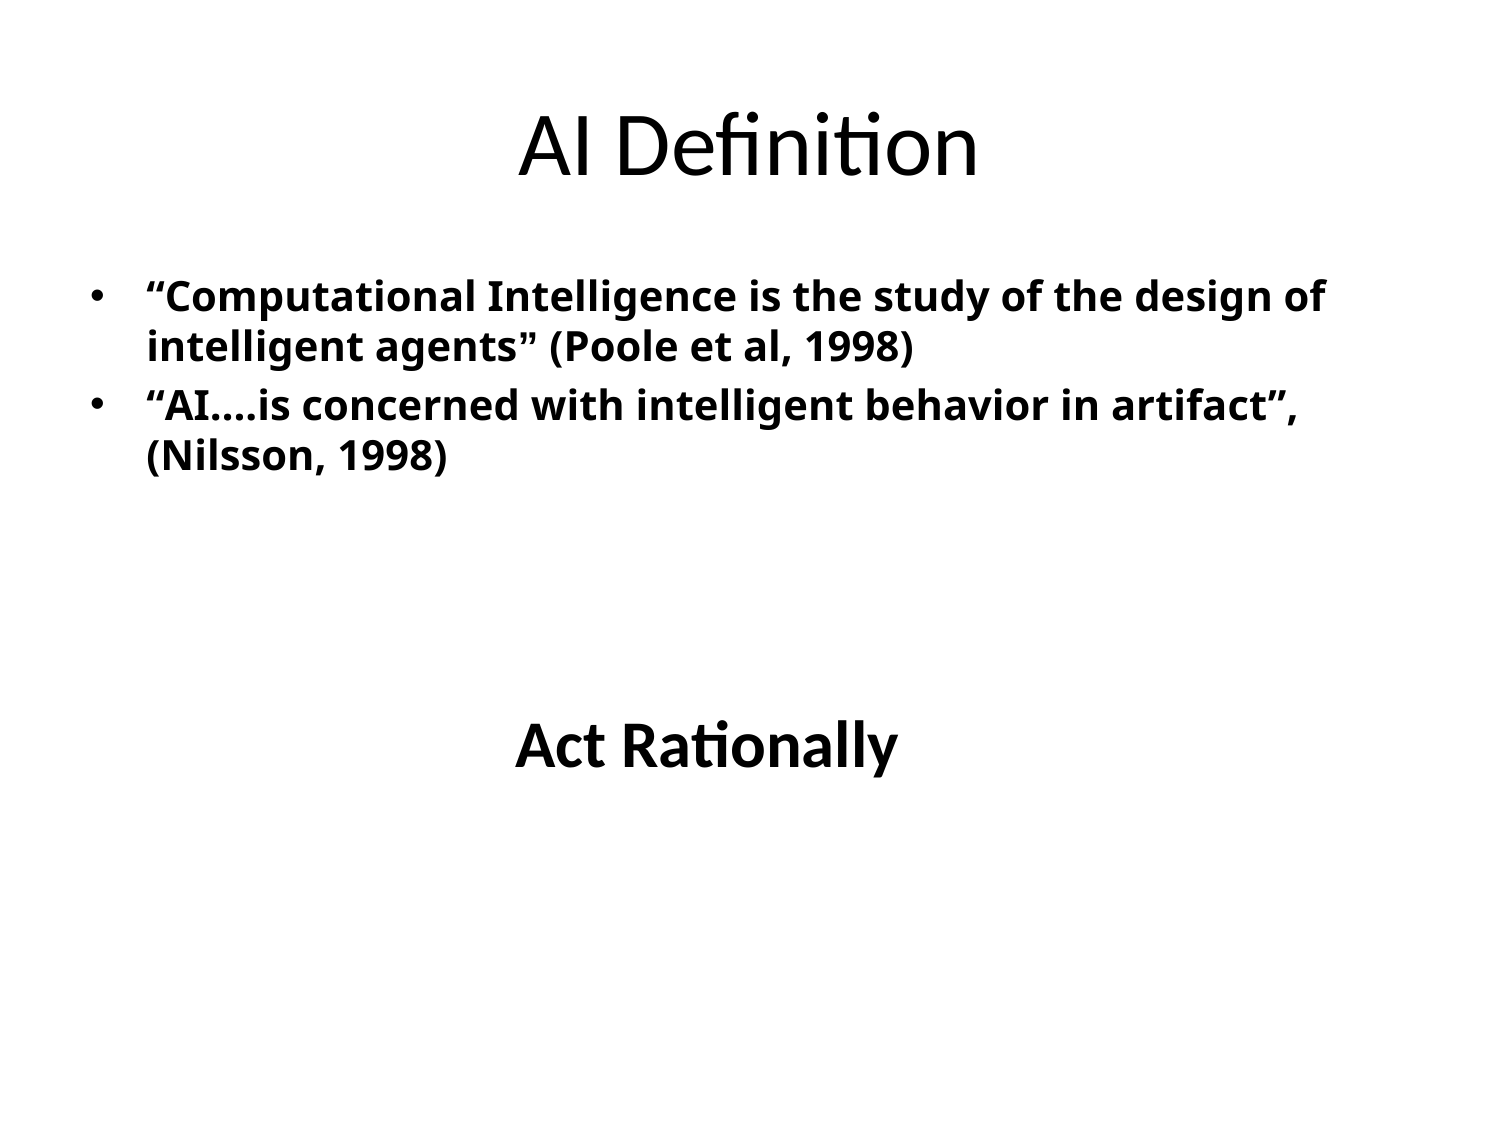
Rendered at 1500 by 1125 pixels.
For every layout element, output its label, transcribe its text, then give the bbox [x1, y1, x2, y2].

title AI Definition [75, 45, 1425, 233]
text_box Act Rationally [500, 693, 1092, 890]
list “Computational Intelligence is the study of the design of intelligent agents” (Poole et al, 1998) “AI….is concerned with intelligent behavior in artifact”, (Nilsson, 1998) [75, 262, 1425, 515]
